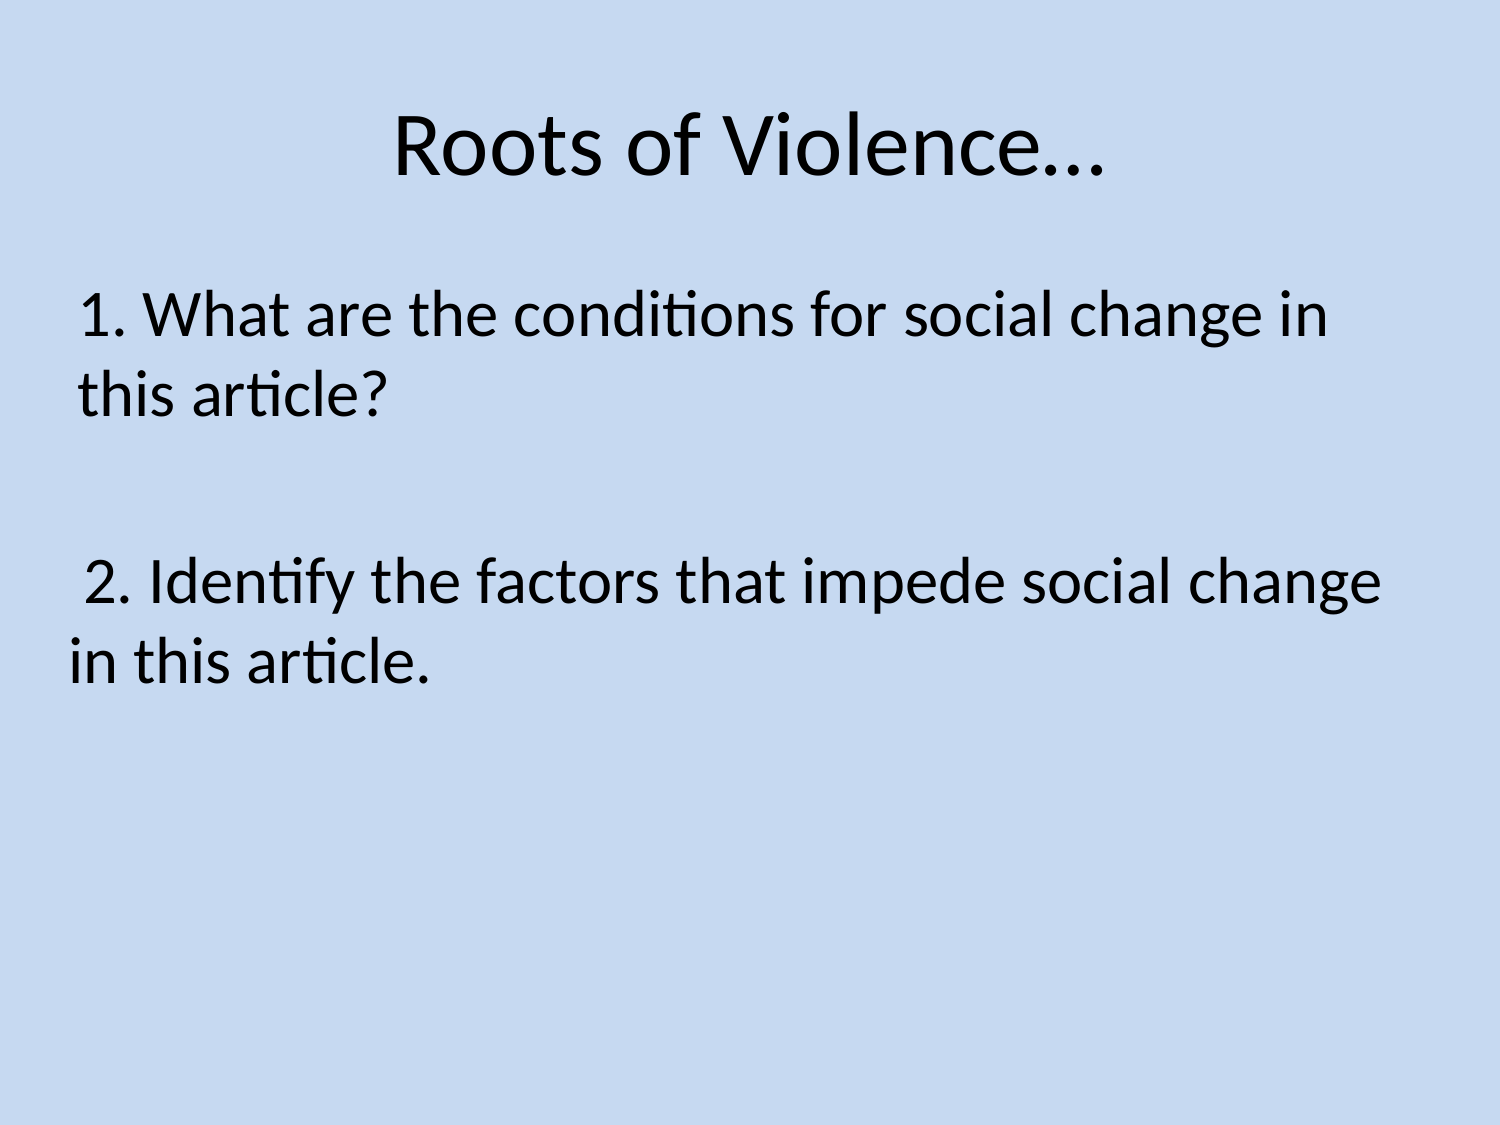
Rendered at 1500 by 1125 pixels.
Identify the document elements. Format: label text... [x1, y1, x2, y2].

list 1. What are the conditions for social change in this article? 2. Identify the factors that impede social change in this article. [52, 262, 1426, 1006]
title Roots of Violence… [74, 44, 1426, 233]
